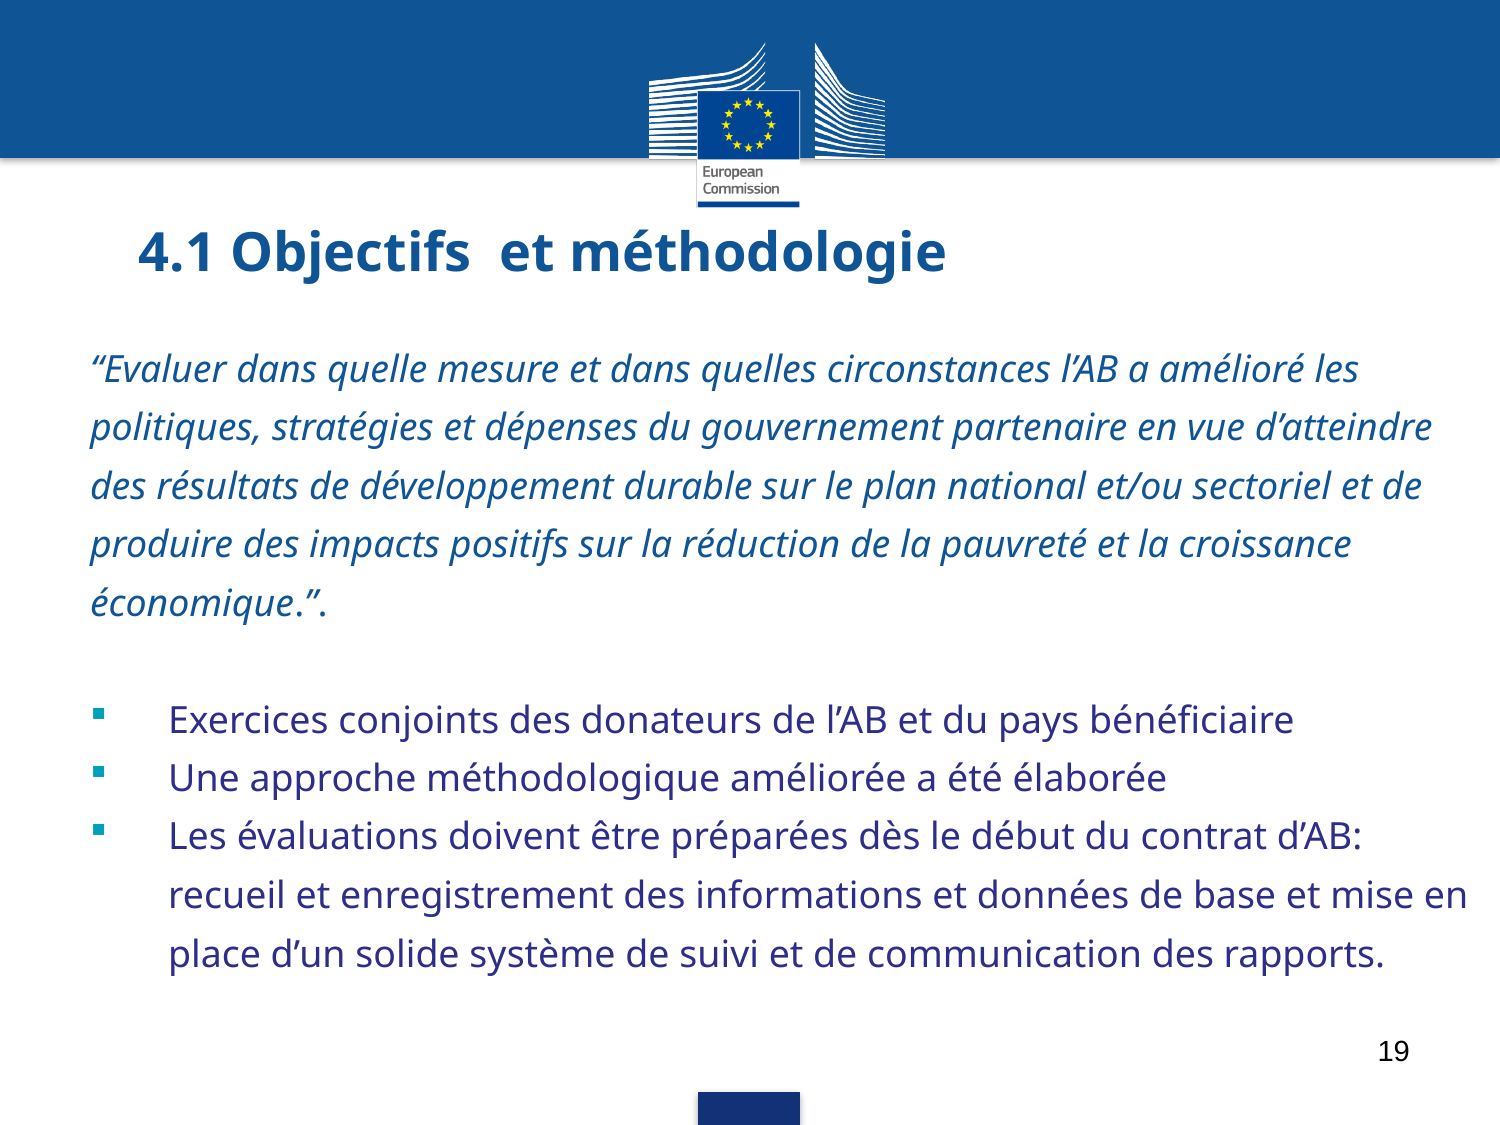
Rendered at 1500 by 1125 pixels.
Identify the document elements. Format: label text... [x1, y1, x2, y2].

title 4.1 Objectifs et méthodologie [64, 219, 1416, 278]
picture [649, 42, 885, 208]
slide_number 19 [1074, 1024, 1426, 1103]
list “Evaluer dans quelle mesure et dans quelles circonstances l’AB a amélioré les politiques, stratégies et dépenses du gouvernement partenaire en vue d’atteindre des résultats de développement durable sur le plan national et/ou sectoriel et de produire des impacts positifs sur la réduction de la pauvreté et la croissance économique.”. Exercices conjoints des donateurs de l’AB et du pays bénéficiaire Une approche méthodologique améliorée a été élaborée Les évaluations doivent être préparées dès le début du contrat d’AB: recueil et enregistrement des informations et données de base et mise en place d’un solide système de suivi et de communication des rapports. [0, 278, 1500, 1059]
